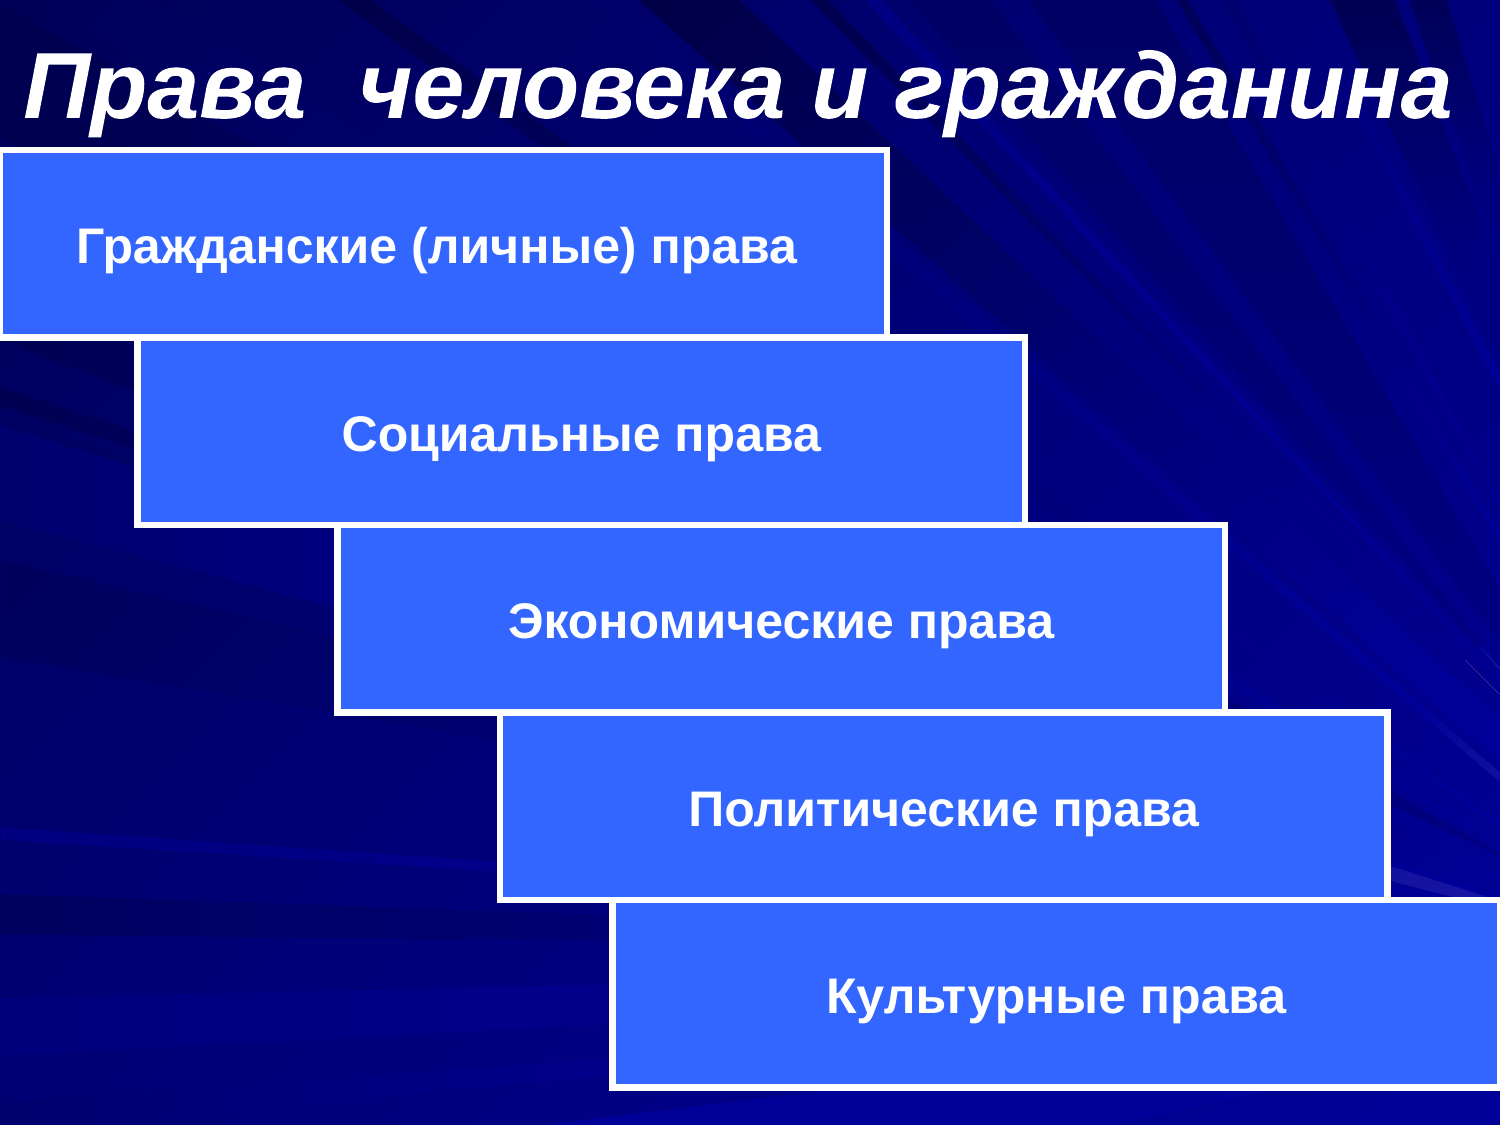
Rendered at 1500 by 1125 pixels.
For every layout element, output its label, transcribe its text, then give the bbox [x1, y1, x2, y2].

text_box Социальные права [137, 337, 1025, 525]
text_box Культурные права [612, 900, 1500, 1088]
text_box Политические права [499, 712, 1388, 900]
text_box Экономические права [337, 525, 1225, 713]
text_box Гражданские (личные) права [0, 149, 888, 338]
